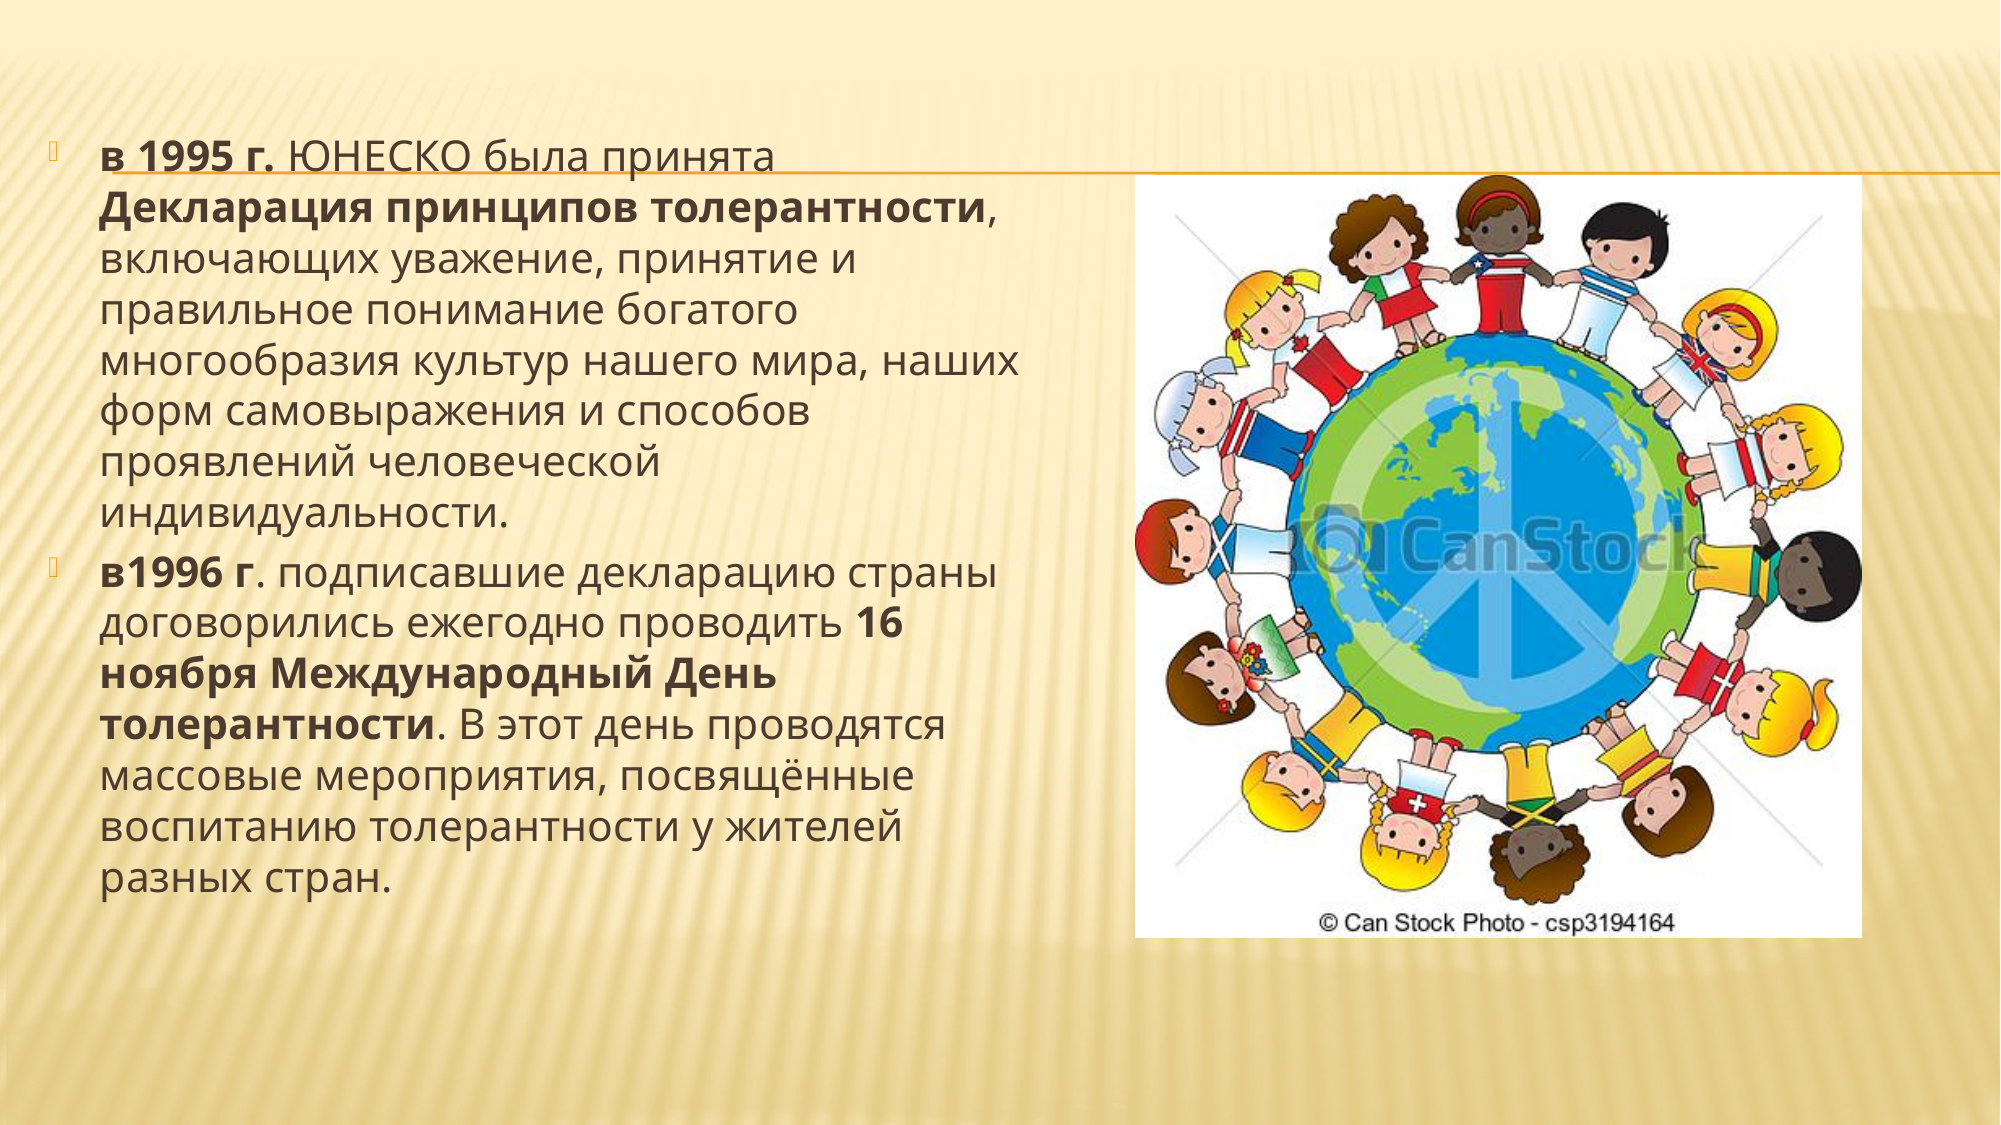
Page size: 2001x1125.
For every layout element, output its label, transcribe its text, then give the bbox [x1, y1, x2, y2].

list в 1995 г. ЮНЕСКО была принята Декларация принципов толерантности, включающих уважение, принятие и правильное понимание богатого многообразия культур нашего мира, наших форм самовыражения и способов проявлений человеческой индивидуальности. в1996 г. подписавшие декларацию страны договорились ежегодно проводить 16 ноября Международный День толерантности. В этот день проводятся массовые мероприятия, посвящённые воспитанию толерантности у жителей разных стран. [33, 121, 1074, 917]
picture [1134, 175, 1862, 938]
